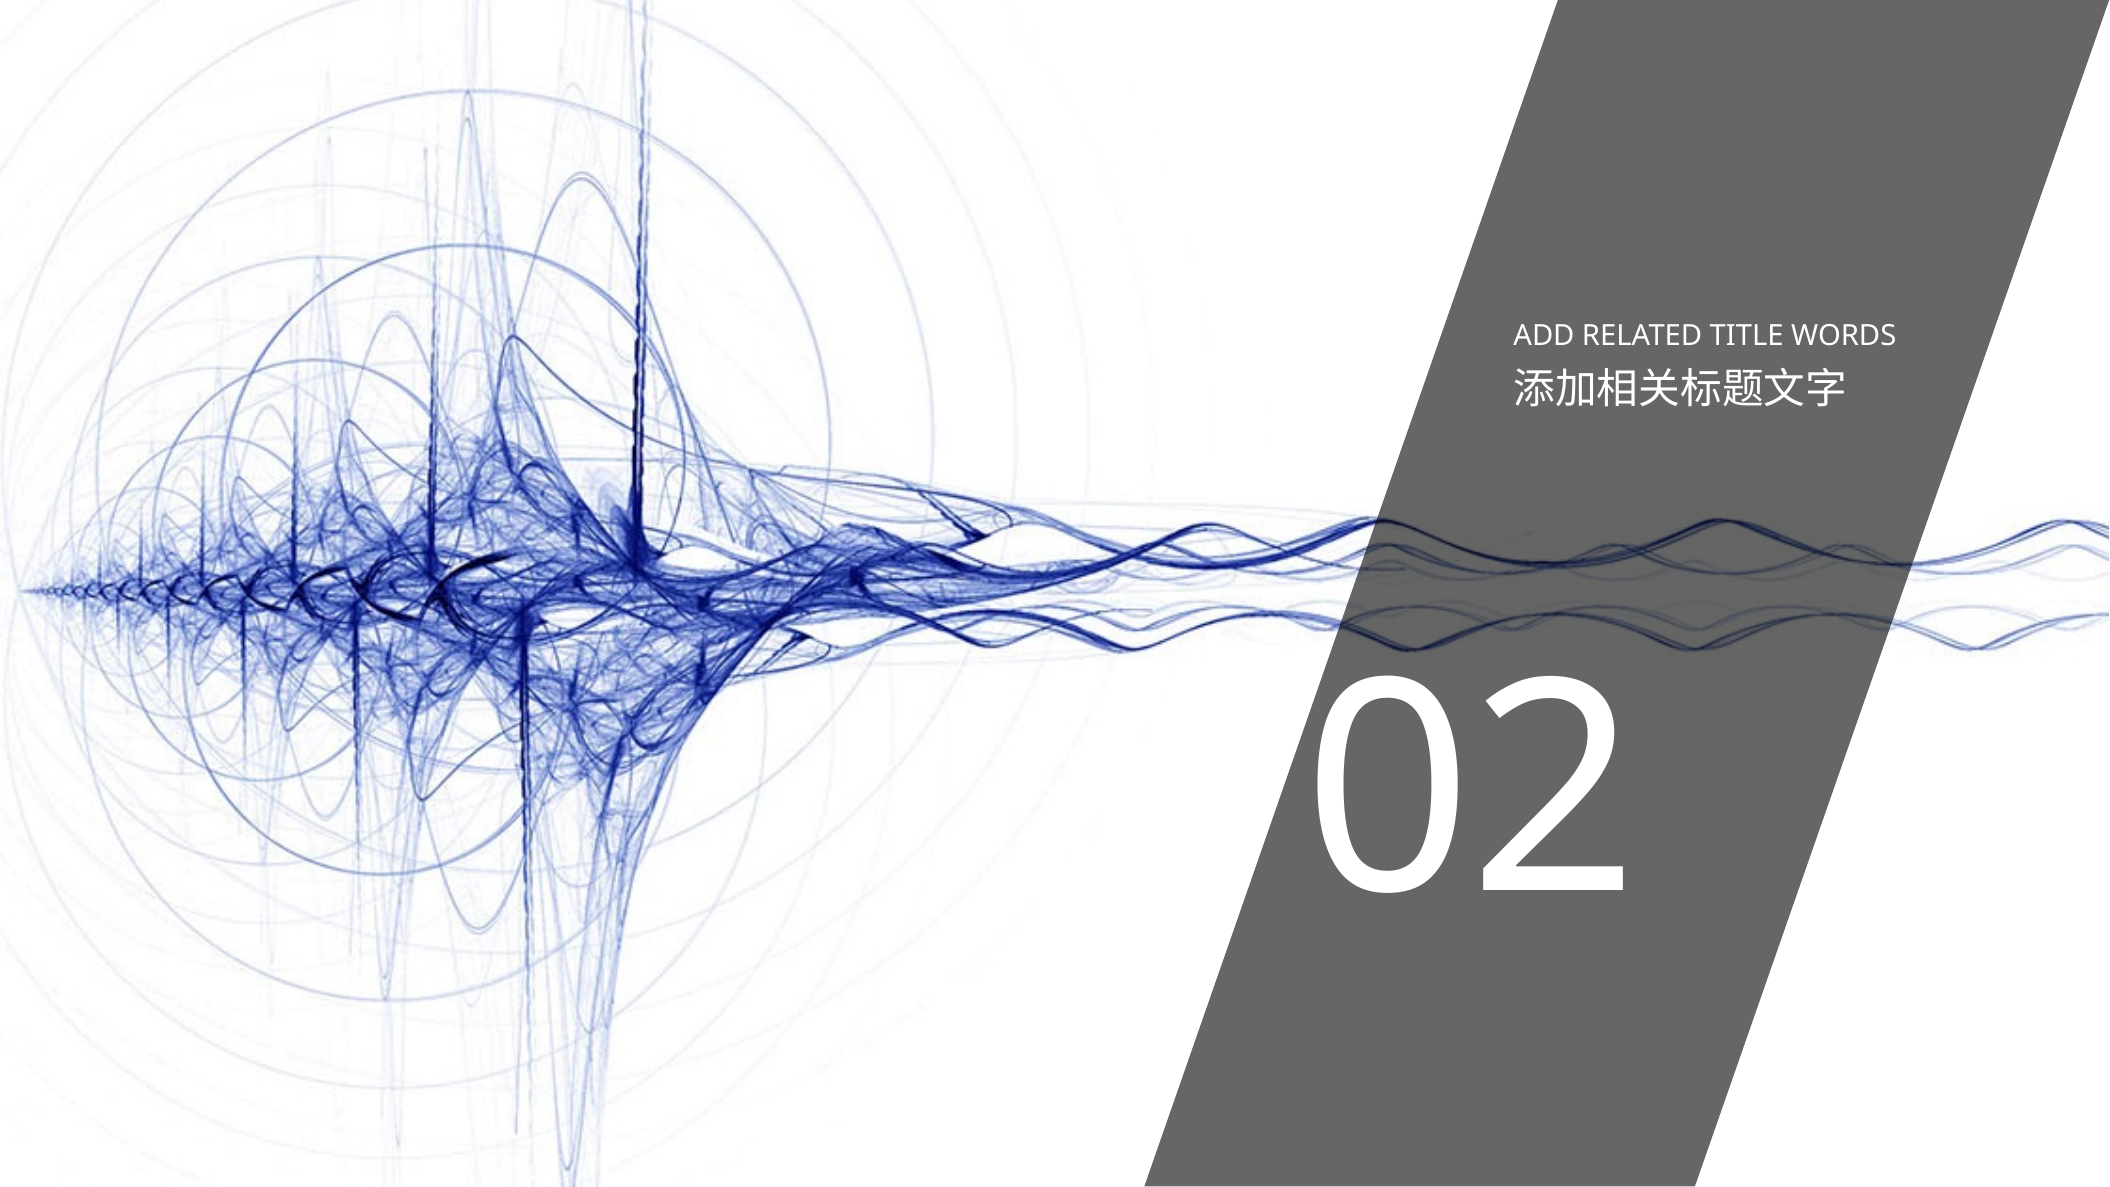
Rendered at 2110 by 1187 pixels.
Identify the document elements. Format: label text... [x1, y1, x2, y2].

text_box 02 [1296, 590, 1647, 953]
text_box ADD RELATED TITLE WORDS [1505, 312, 1941, 355]
text_box [1696, 1, 2110, 1187]
text_box 添加相关标题文字 [1505, 357, 1917, 416]
text_box [0, 0, 1557, 1187]
text_box [1144, 0, 2110, 1187]
